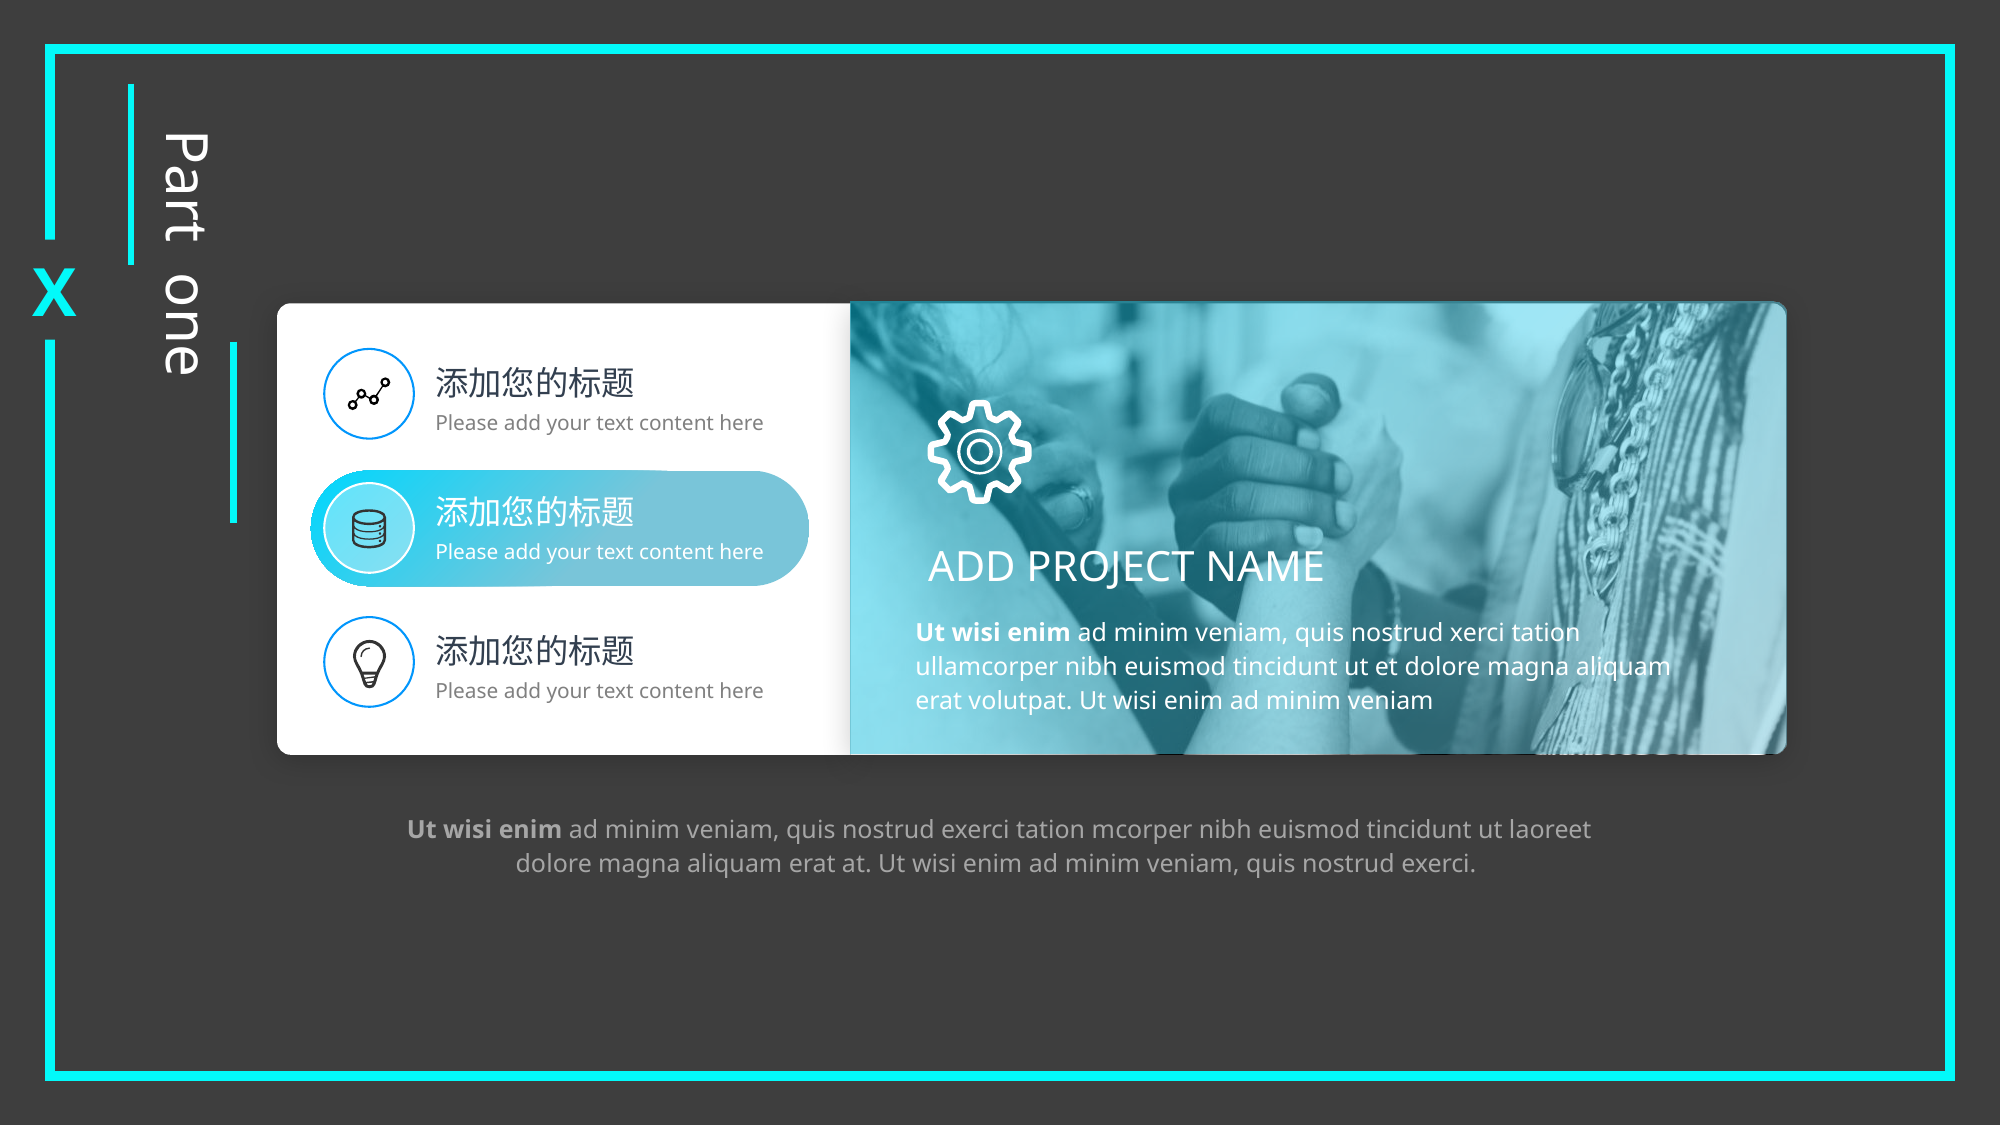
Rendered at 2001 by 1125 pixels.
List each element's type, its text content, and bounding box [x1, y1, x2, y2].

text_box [324, 483, 414, 573]
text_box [324, 617, 414, 707]
text_box Part one [131, 114, 233, 523]
text_box Ut wisi enim ad minim veniam, quis nostrud xerci tation ullamcorper nibh euismod tincidunt ut et dolore magna aliquam erat volutpat. Ut wisi enim ad minim veniam [900, 604, 1739, 722]
text_box 添加您的标题 Please add your text content here [420, 343, 822, 443]
text_box [309, 490, 324, 567]
text_box [330, 469, 793, 588]
text_box Ut wisi enim ad minim veniam, quis nostrud exerci tation mcorper nibh euismod tincidunt ut laoreet dolore magna aliquam erat at. Ut wisi enim ad minim veniam, quis nostrud exerci. [361, 801, 1639, 885]
text_box X [17, 239, 84, 341]
text_box 添加您的标题 Please add your text content here [420, 610, 822, 710]
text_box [927, 399, 1032, 504]
text_box [49, 48, 1951, 1077]
text_box [849, 300, 1787, 755]
text_box ADD PROJECT NAME [913, 531, 1341, 597]
text_box 添加您的标题 Please add your text content here [420, 471, 822, 571]
text_box [277, 303, 846, 755]
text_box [324, 348, 414, 439]
